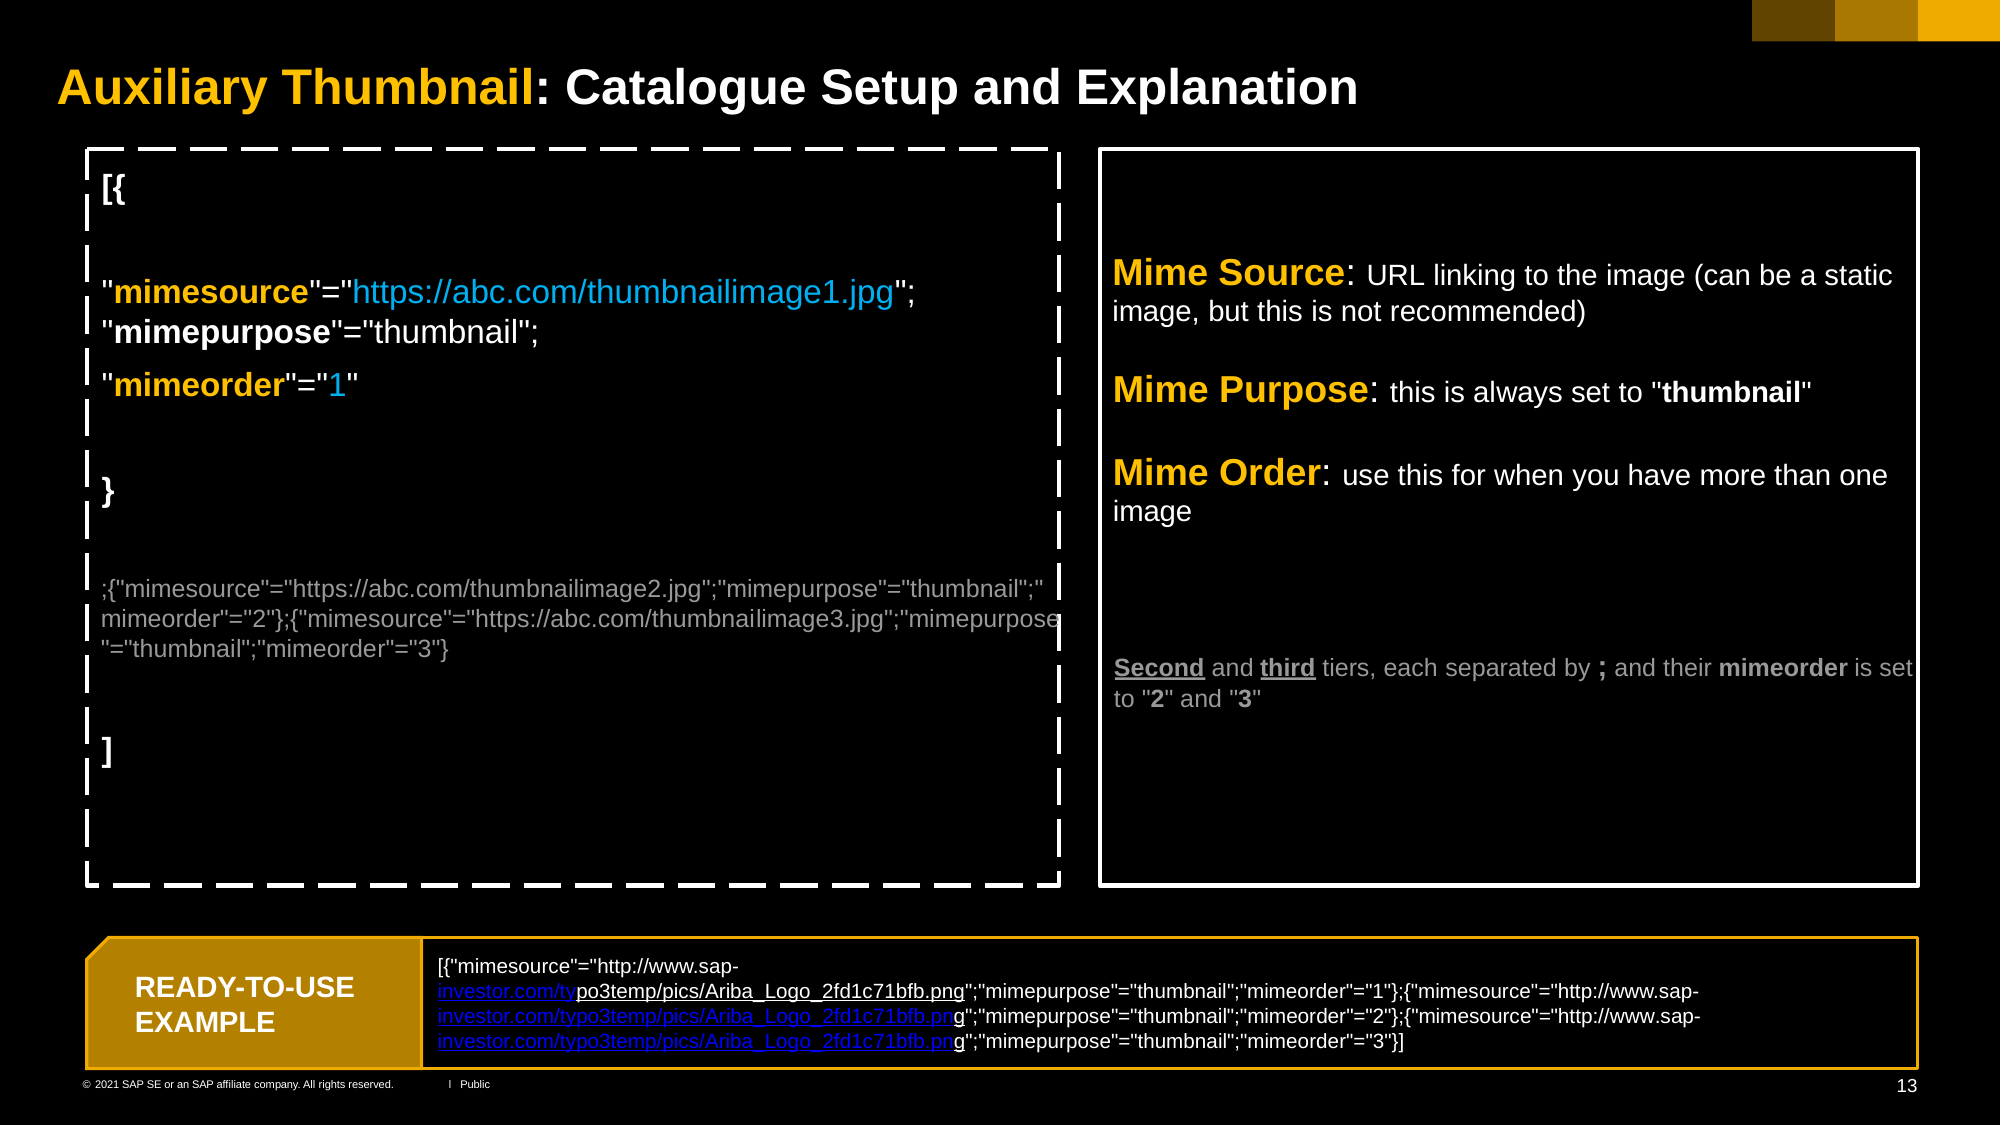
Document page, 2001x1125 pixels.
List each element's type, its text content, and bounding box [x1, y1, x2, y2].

text_box "mimesource"="https://abc.com/thumbnailimage1.jpg"; "mimepurpose"="thumbnail"; [101, 270, 917, 351]
text_box [1751, 0, 1836, 42]
text_box [1099, 148, 1919, 887]
text_box ] [101, 727, 113, 768]
text_box ;{"mimesource"="https://abc.com/thumbnailimage2.jpg";"mimepurpose"="thumbnail";" mimeorder"="2"};{"mimesource"="https://abc.com/thumbnailimage3.jpg";"mimepurpose "="thumbnail";"mimeorder"="3"} [100, 572, 1061, 663]
text_box Auxiliary Thumbnail: Catalogue Setup and Explanation [56, 54, 1360, 115]
text_box [86, 936, 423, 1070]
text_box [421, 937, 1919, 1069]
text_box [{ [101, 165, 126, 206]
text_box [86, 148, 1060, 887]
text_box [0, 0, 2000, 1125]
text_box [{"mimesource"="http://www.sap- investor.com/typo3temp/pics/Ariba_Logo_2fd1c71bfb.png";"mimepurpose"="thumbnail";"mimeorder"="1"};{"mimesource"="http://www.sap- investor.com/typo3temp/pics/Ariba_Logo_2fd1c71bfb.png";"mimepurpose"="thumbnail";"mimeorder"="2"};{"mimesource"="http://www.sap- investor.com/typo3temp/pics/Ariba_Logo_2fd1c71bfb.png";"mimepurpose"="thumbnail";"mimeorder"="3"}] [437, 953, 1702, 1054]
text_box Secondandthirdtiers, each separated by;and theirmimeorderis set to "2" and "3" [1113, 647, 1913, 713]
text_box Mime Purpose:this is always set to "thumbnail" Mime Order:use this for when you have more than one image [1112, 365, 1889, 528]
text_box ©2021 SAP SE or an SAP affiliate company. All rights reserved. ǀ Public 13 [82, 1073, 1918, 1096]
text_box } [101, 467, 115, 508]
text_box [1919, 0, 2000, 42]
text_box READY-TO-USE EXAMPLE [134, 968, 356, 1039]
text_box Mime Source:URL linking to the image (can be a static image, but this is not recommended) [1112, 247, 1894, 328]
text_box "mimeorder"="1" [101, 362, 359, 403]
text_box [1836, 0, 1919, 42]
